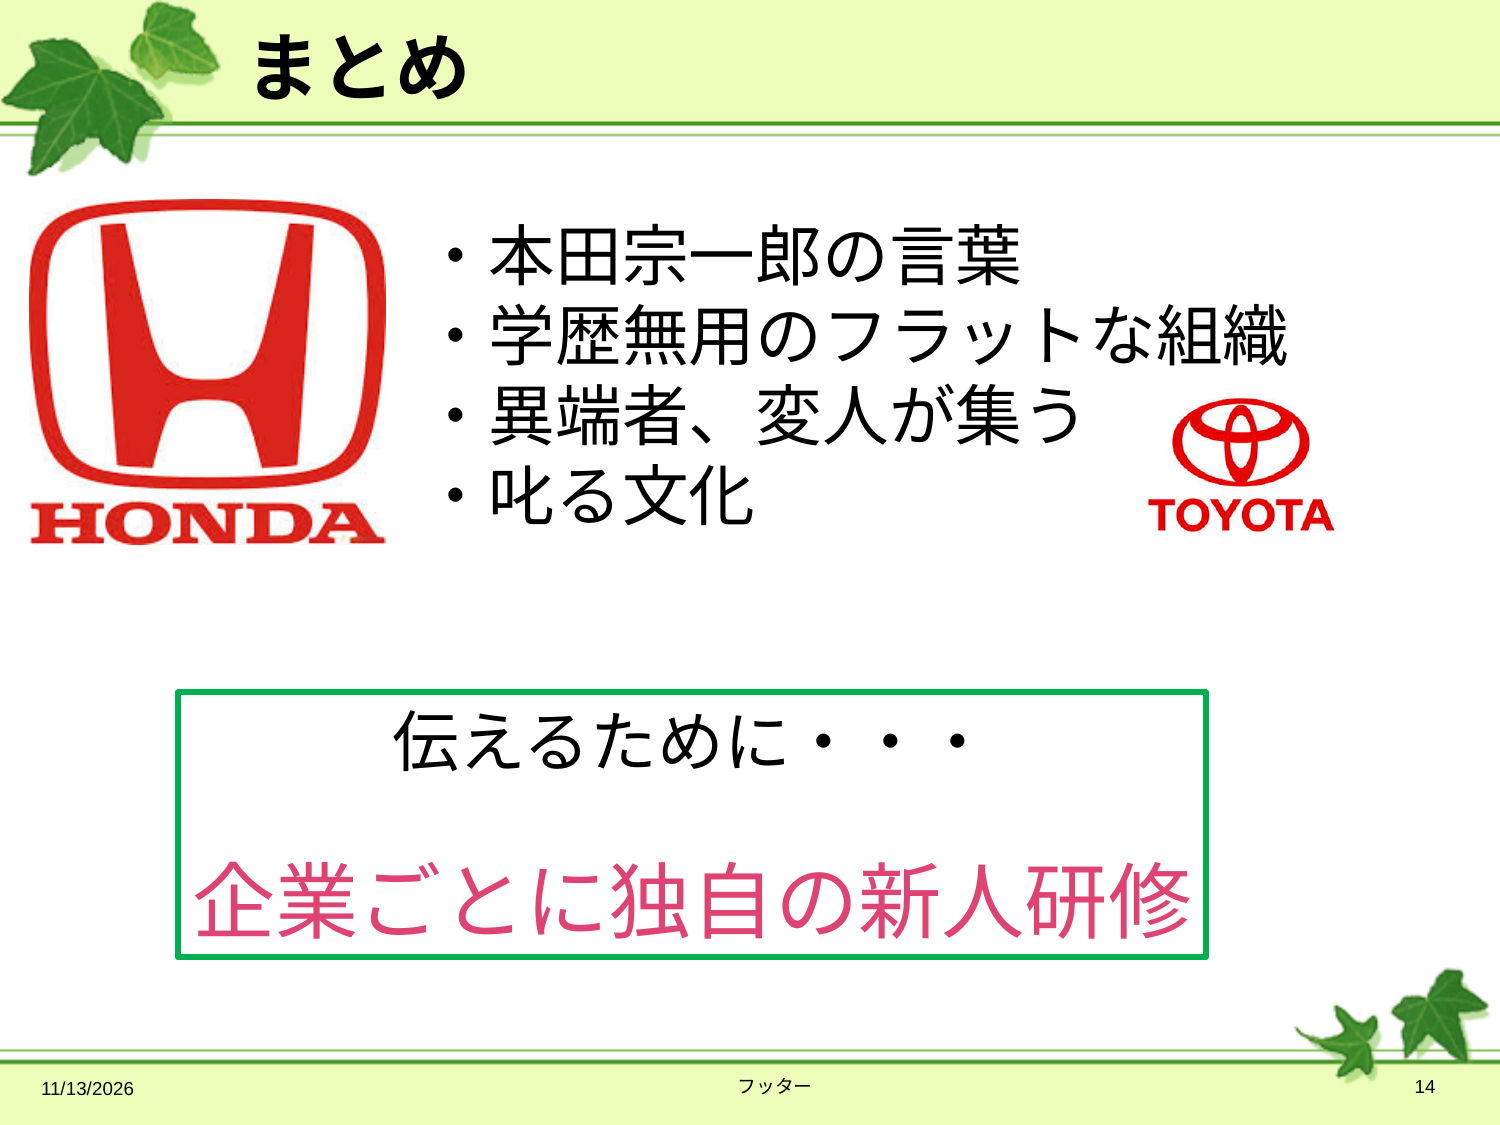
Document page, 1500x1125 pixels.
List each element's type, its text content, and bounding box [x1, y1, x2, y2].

picture [0, 0, 1500, 1125]
text_box ・本田宗一郎の言葉 ・学歴無用のフラットな組織 ・異端者、変人が集う ・叱る文化 [407, 206, 1341, 542]
text_box 伝えるために・・・ 企業ごとに独自の新人研修 [177, 692, 1207, 957]
footer フッター [287, 1069, 1263, 1107]
title まとめ [230, 42, 1456, 118]
slide_number 14 [1387, 1074, 1463, 1098]
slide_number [26, 1069, 276, 1107]
